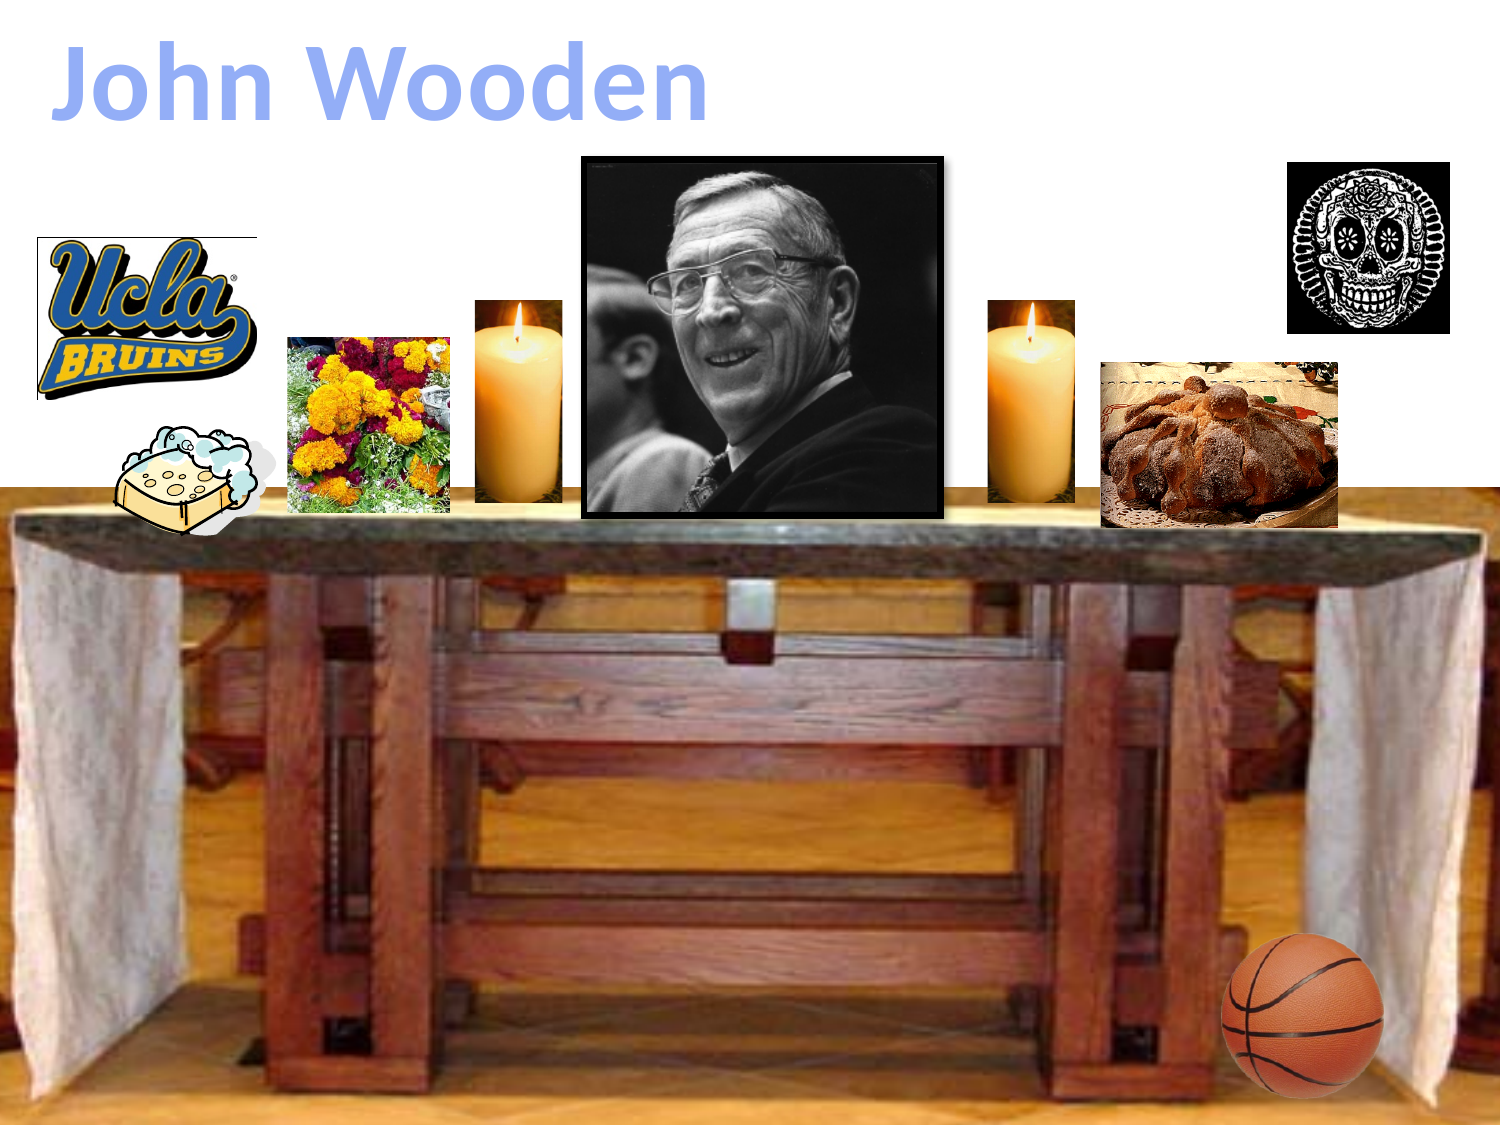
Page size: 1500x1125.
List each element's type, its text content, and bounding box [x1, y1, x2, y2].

picture [37, 237, 257, 400]
picture [0, 162, 1500, 1125]
picture [1287, 162, 1450, 335]
text_box John Wooden [36, 0, 727, 150]
